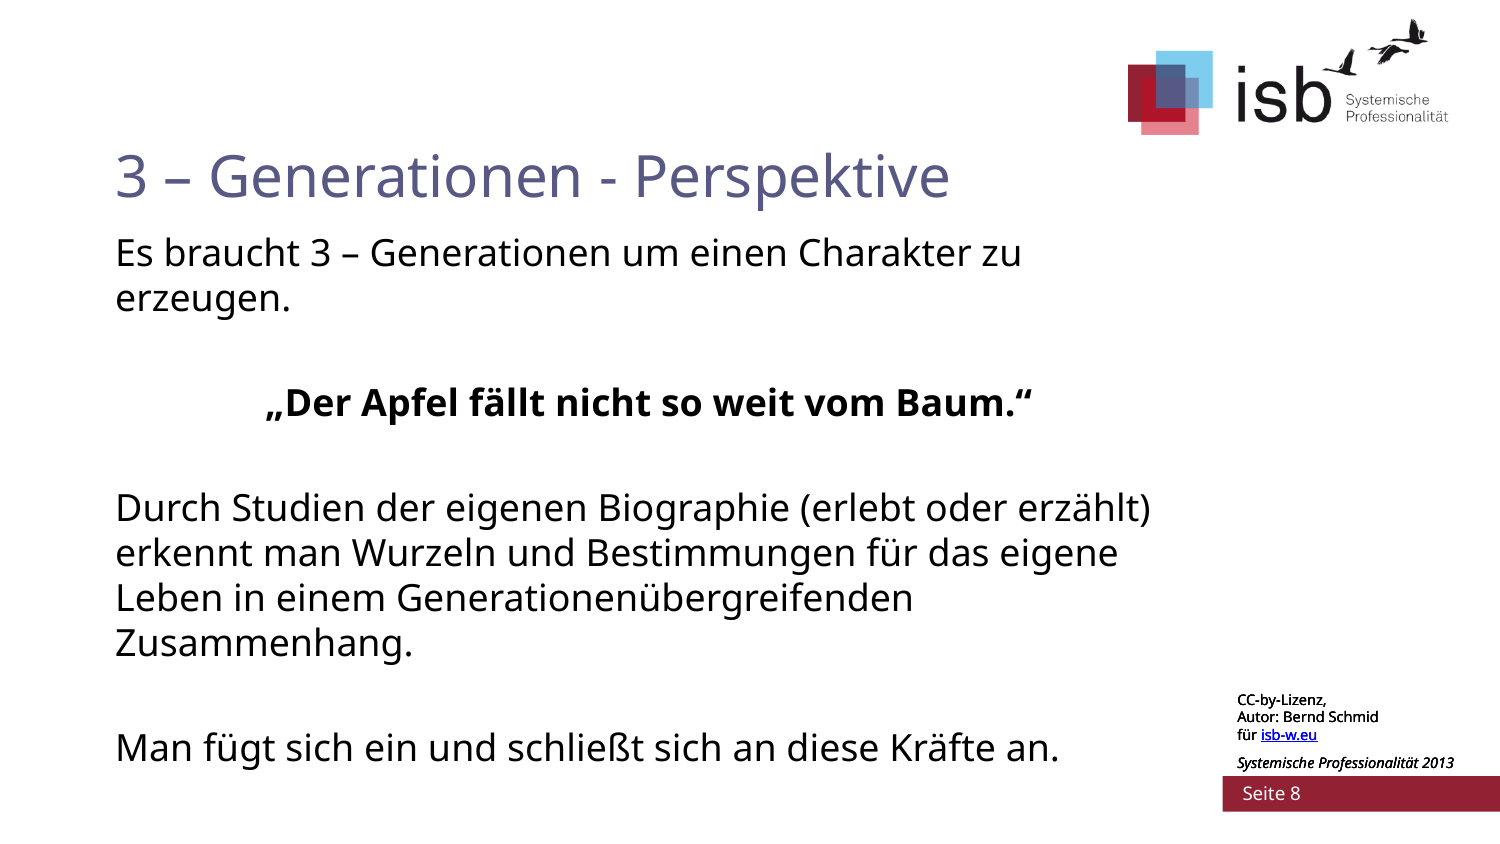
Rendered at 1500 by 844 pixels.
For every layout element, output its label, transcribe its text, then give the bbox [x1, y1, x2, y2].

list Es braucht 3 – Generationen um einen Charakter zu erzeugen. „Der Apfel fällt nicht so weit vom Baum.“ Durch Studien der eigenen Biographie (erlebt oder erzählt) erkennt man Wurzeln und Bestimmungen für das eigene Leben in einem Generationenübergreifenden Zusammenhang. Man fügt sich ein und schließt sich an diese Kräfte an. [100, 185, 1223, 812]
title 3 – Generationen - Perspektive [100, 67, 1223, 185]
picture [1128, 14, 1461, 139]
text_box CC-by-Lizenz, Autor: Bernd Schmid für isb-w.eu Systemische Professionalität 2013 [1222, 543, 1500, 844]
